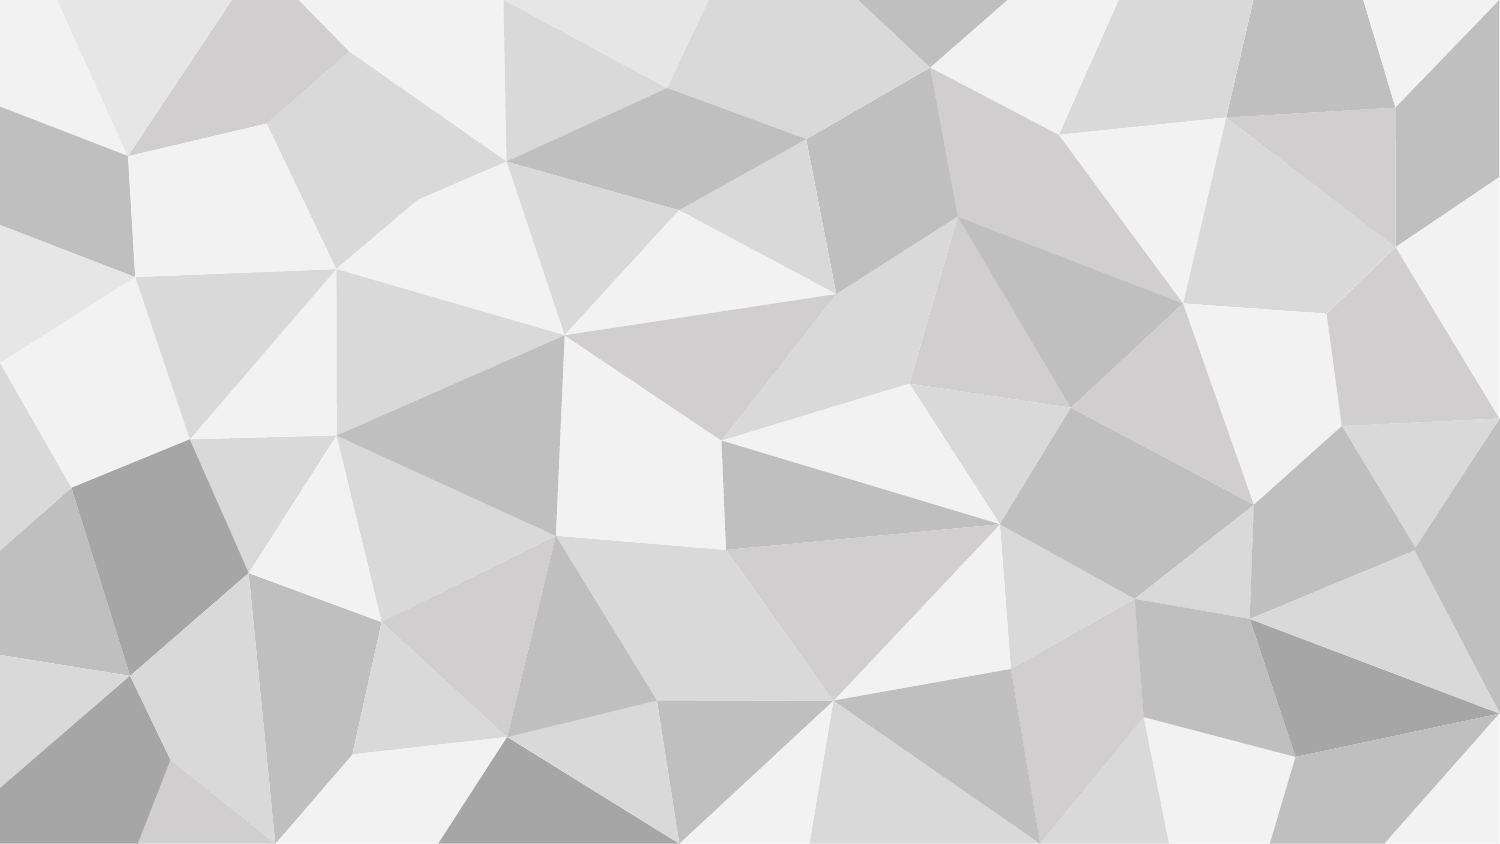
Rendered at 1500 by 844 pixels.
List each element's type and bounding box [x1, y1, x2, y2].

text_box [0, 0, 1500, 844]
